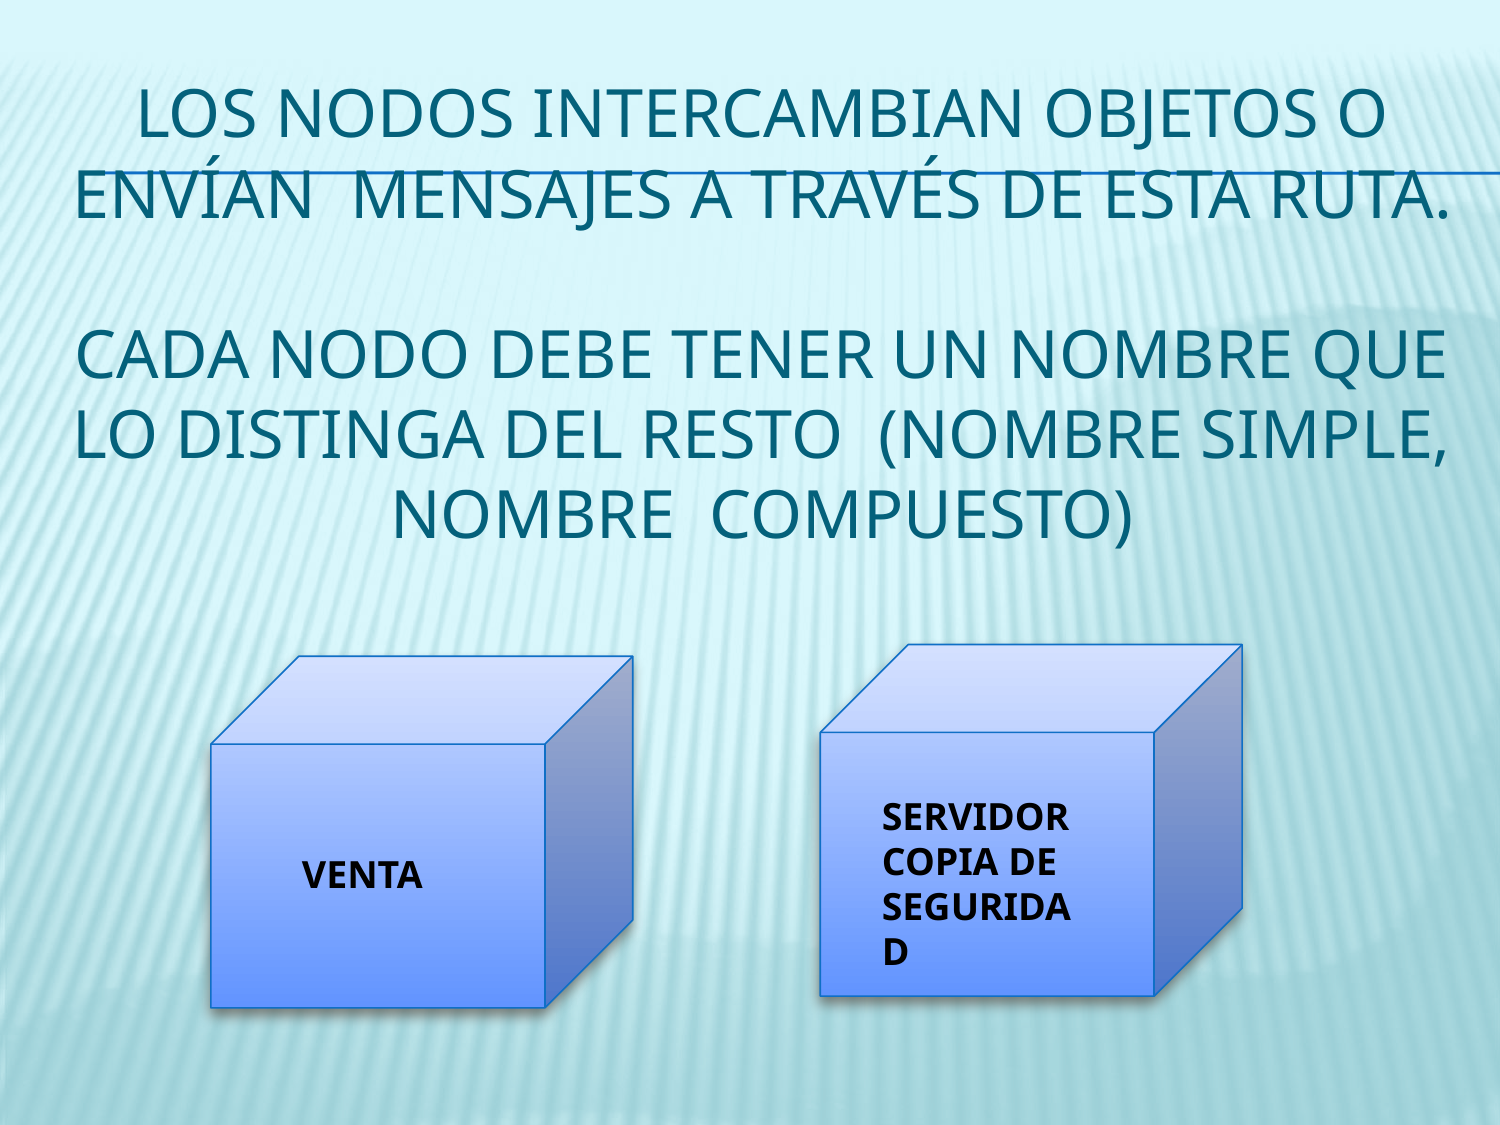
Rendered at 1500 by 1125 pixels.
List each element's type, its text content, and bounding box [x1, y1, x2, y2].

text_box [819, 643, 1243, 997]
text_box VENTA [257, 843, 493, 904]
text_box [210, 655, 634, 1009]
text_box SERVIDOR COPIA DE SEGURIDAD [867, 785, 1114, 980]
title Los nodos intercambian objetos o envían mensajes a través de esta ruta. Cada nodo debe tener un nombre que lo distinga del resto (nombre simple, nombre compuesto) [50, 46, 1475, 657]
